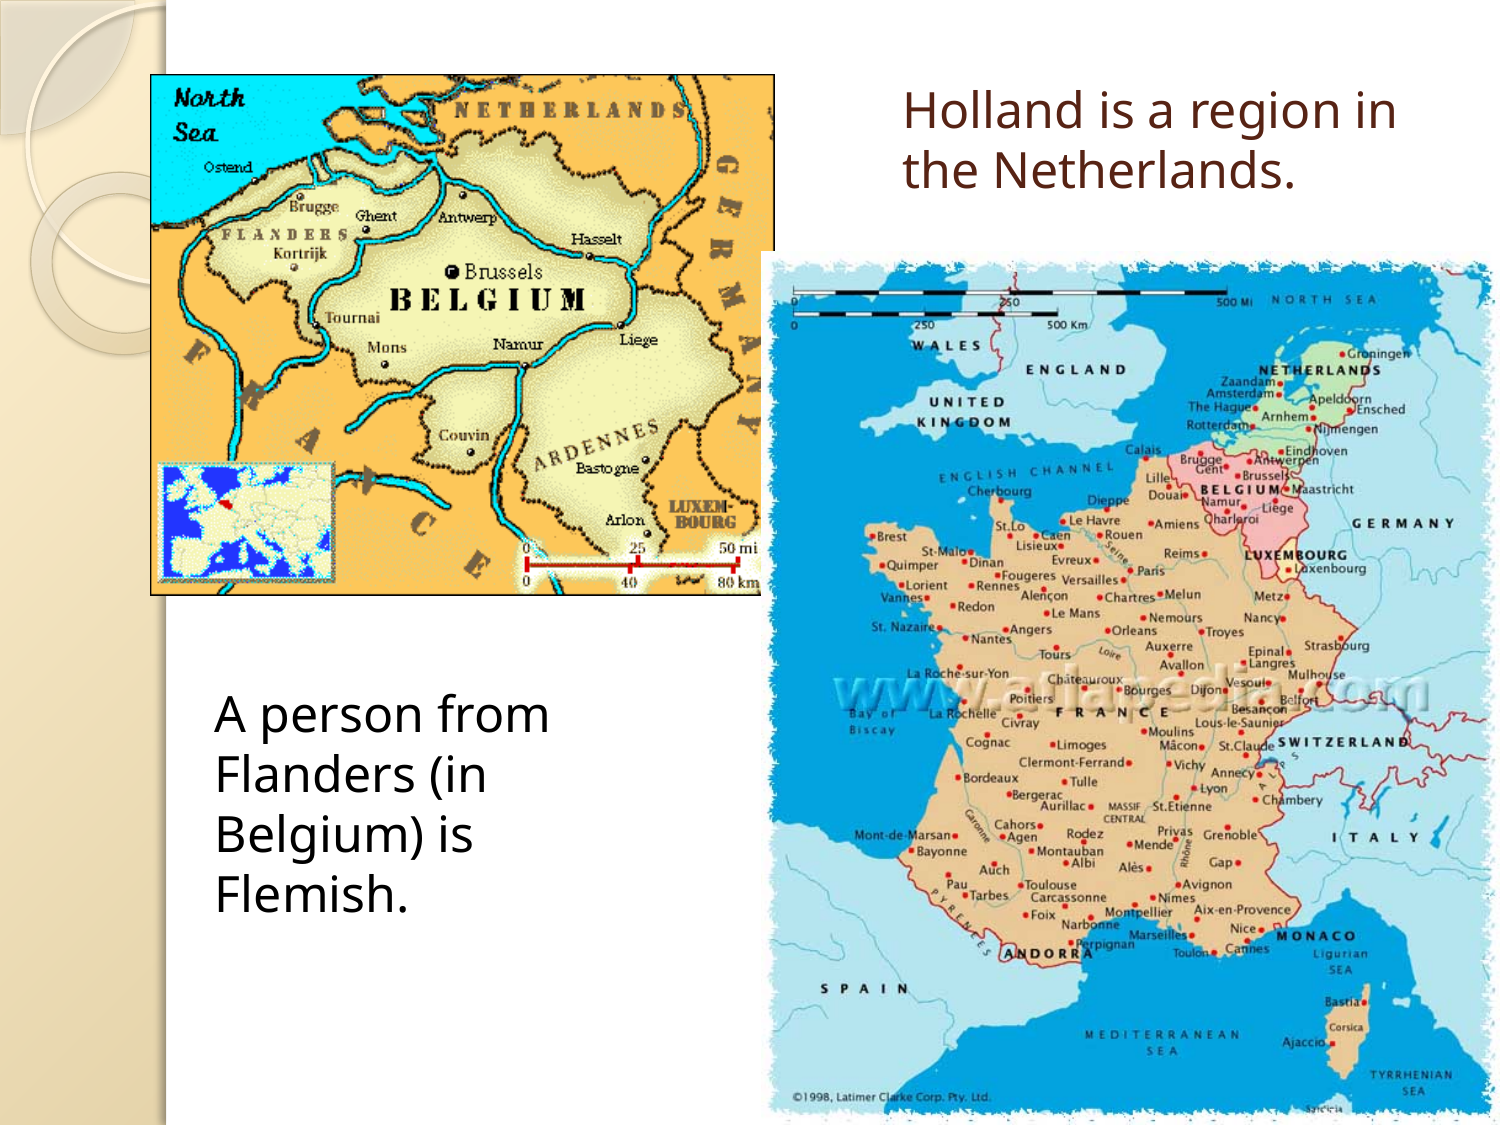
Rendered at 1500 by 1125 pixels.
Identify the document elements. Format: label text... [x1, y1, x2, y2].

title Holland is a region in the Netherlands. [887, 45, 1466, 233]
text_box A person from Flanders (in Belgium) is Flemish. [199, 674, 650, 975]
picture [761, 251, 1500, 1125]
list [149, 74, 776, 596]
